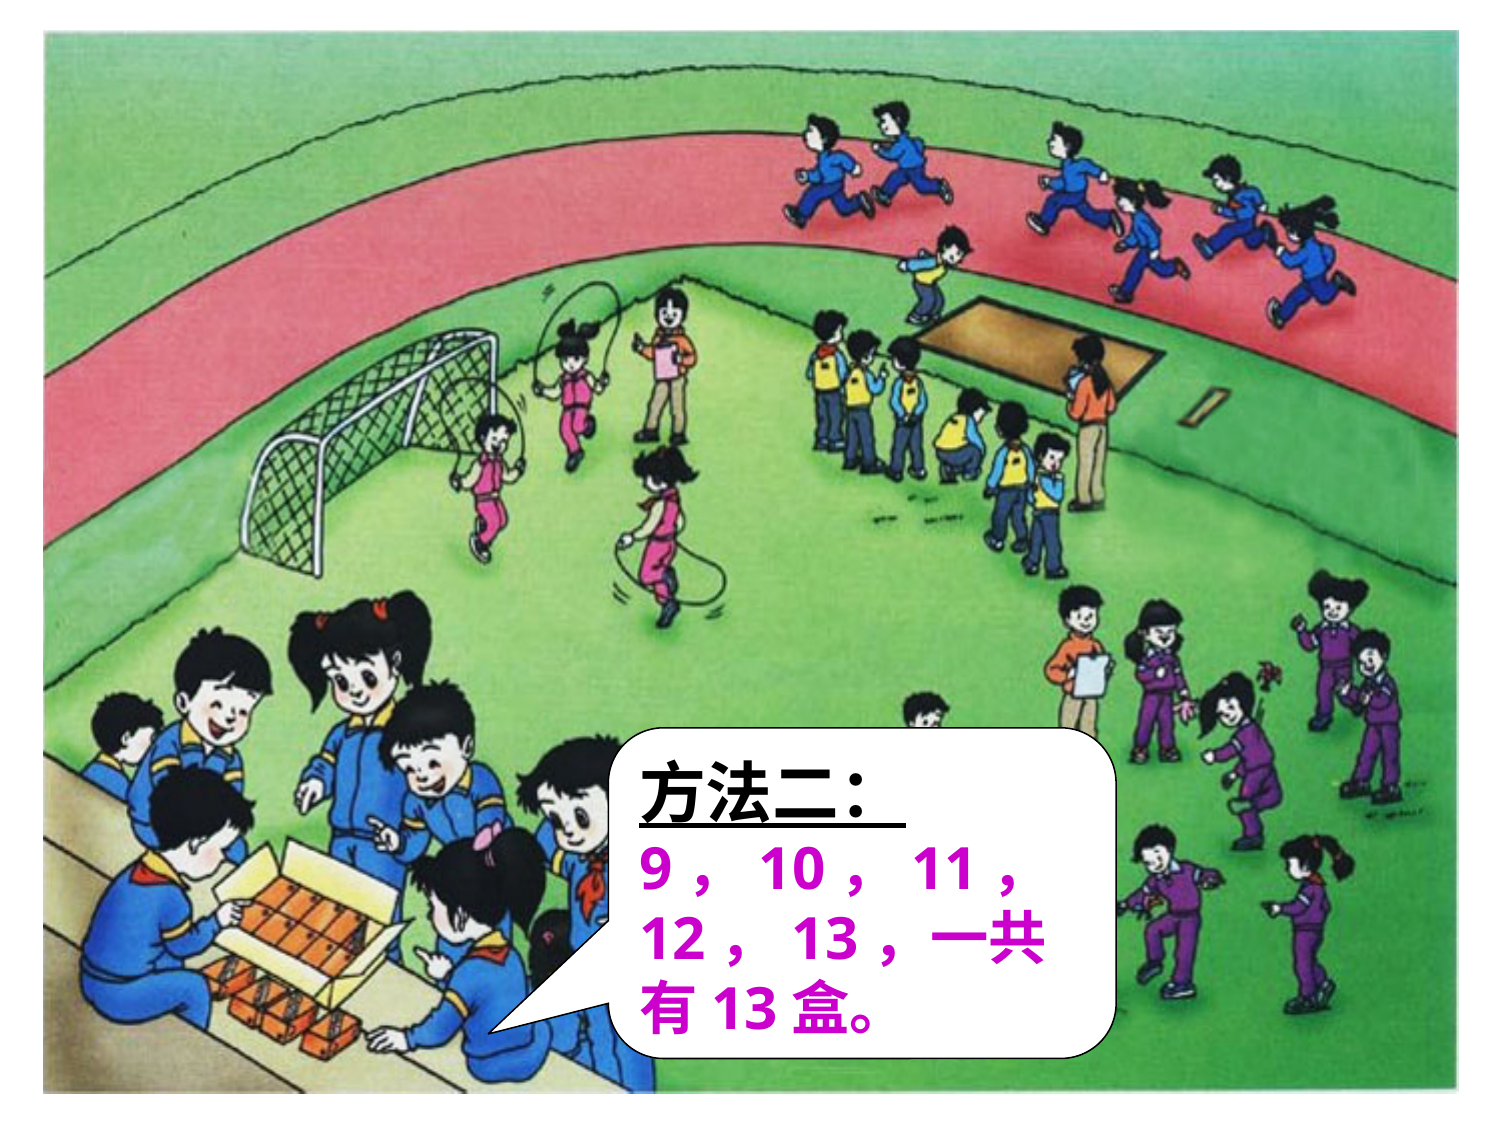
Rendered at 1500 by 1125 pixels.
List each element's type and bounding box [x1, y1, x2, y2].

picture [43, 30, 1459, 1094]
